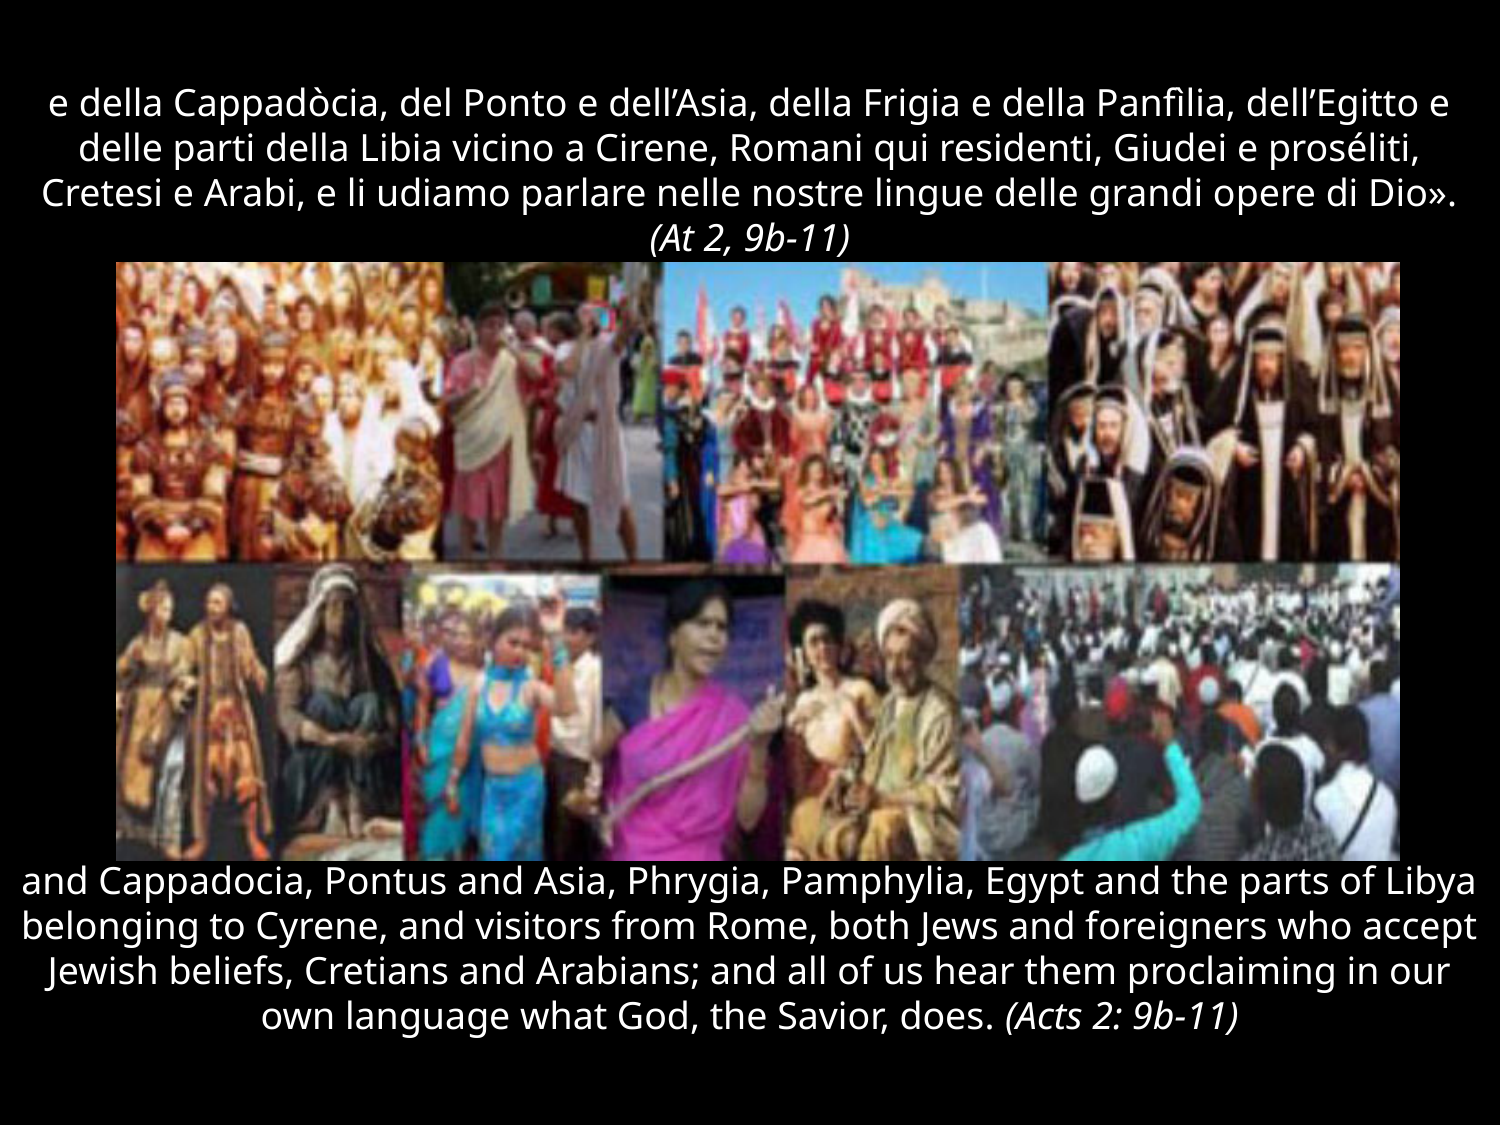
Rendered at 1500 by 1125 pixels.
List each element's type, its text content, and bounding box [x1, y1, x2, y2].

title e della Cappadòcia, del Ponto e dell’Asia, della Frigia e della Panfìlia, dell’Egitto e delle parti della Libia vicino a Cirene, Romani qui residenti, Giudei e proséliti, Cretesi e Arabi, e li udiamo parlare nelle nostre lingue delle grandi opere di Dio». (At 2, 9b-11) [0, 75, 1500, 263]
text_box and Cappadocia, Pontus and Asia, Phrygia, Pamphylia, Egypt and the parts of Libya belonging to Cyrene, and visitors from Rome, both Jews and foreigners who accept Jewish beliefs, Cretians and Arabians; and all of us hear them proclaiming in our own language what God, the Savior, does. (Acts 2: 9b-11) [0, 849, 1500, 1045]
picture [116, 262, 1400, 861]
